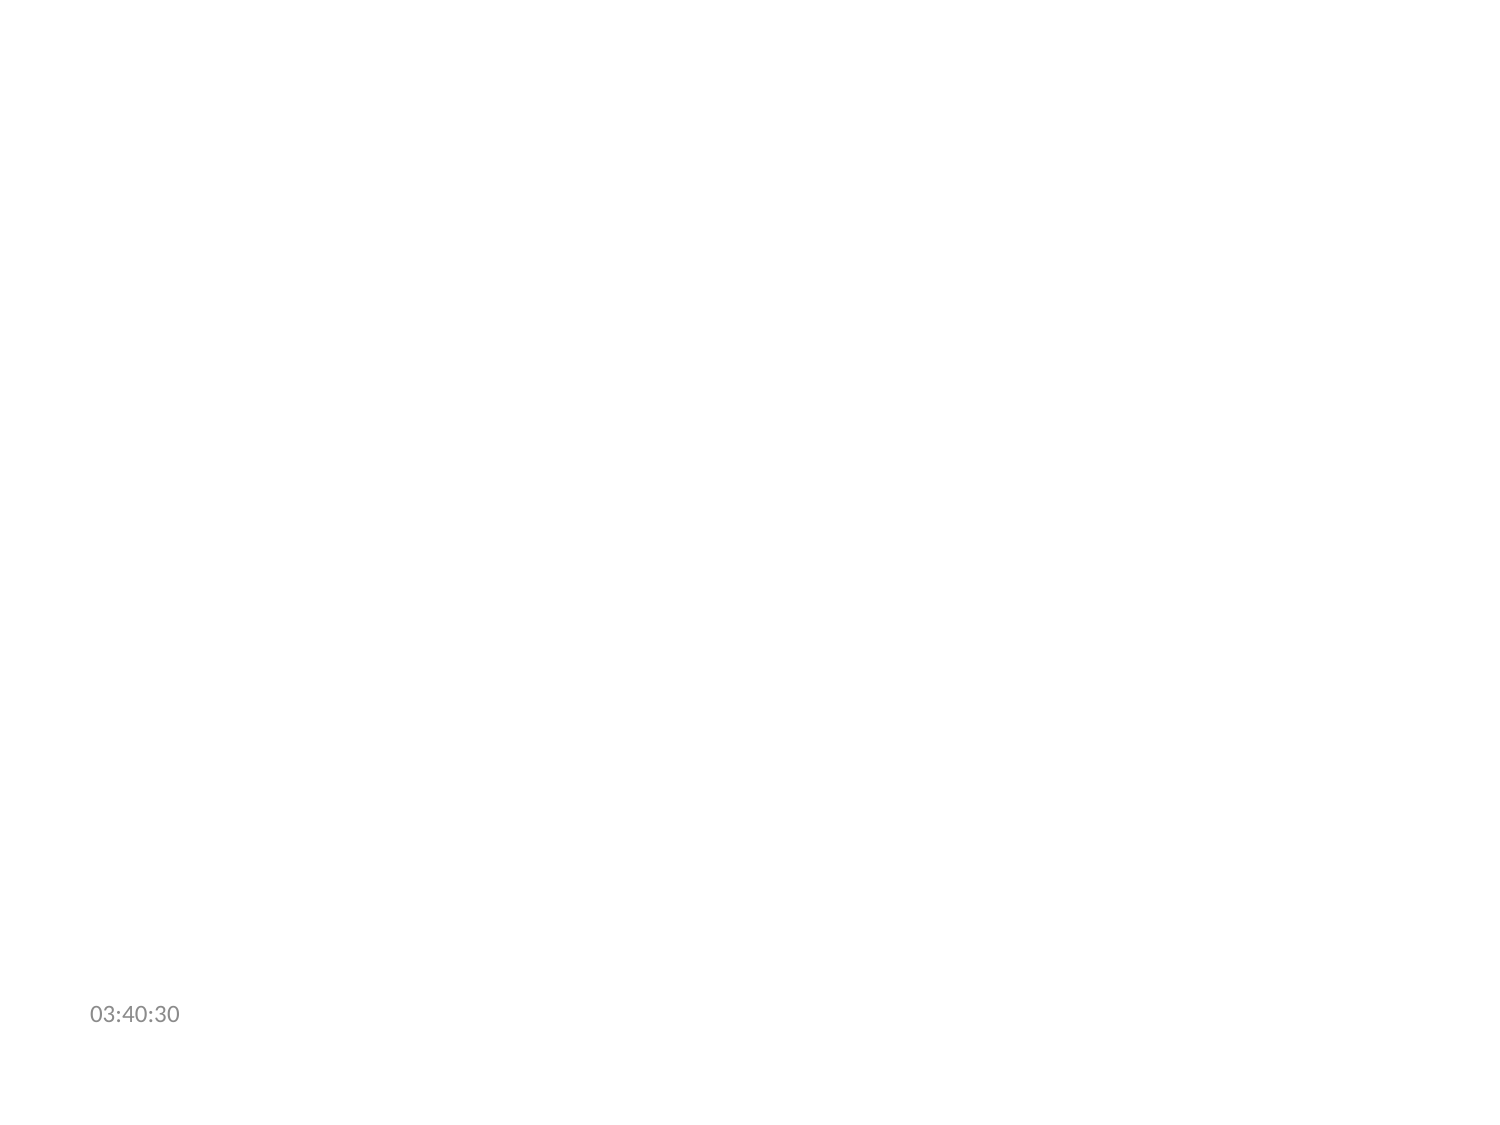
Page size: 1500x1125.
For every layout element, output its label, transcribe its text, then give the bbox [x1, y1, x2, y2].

text_box 15:35:09 [75, 982, 425, 1043]
